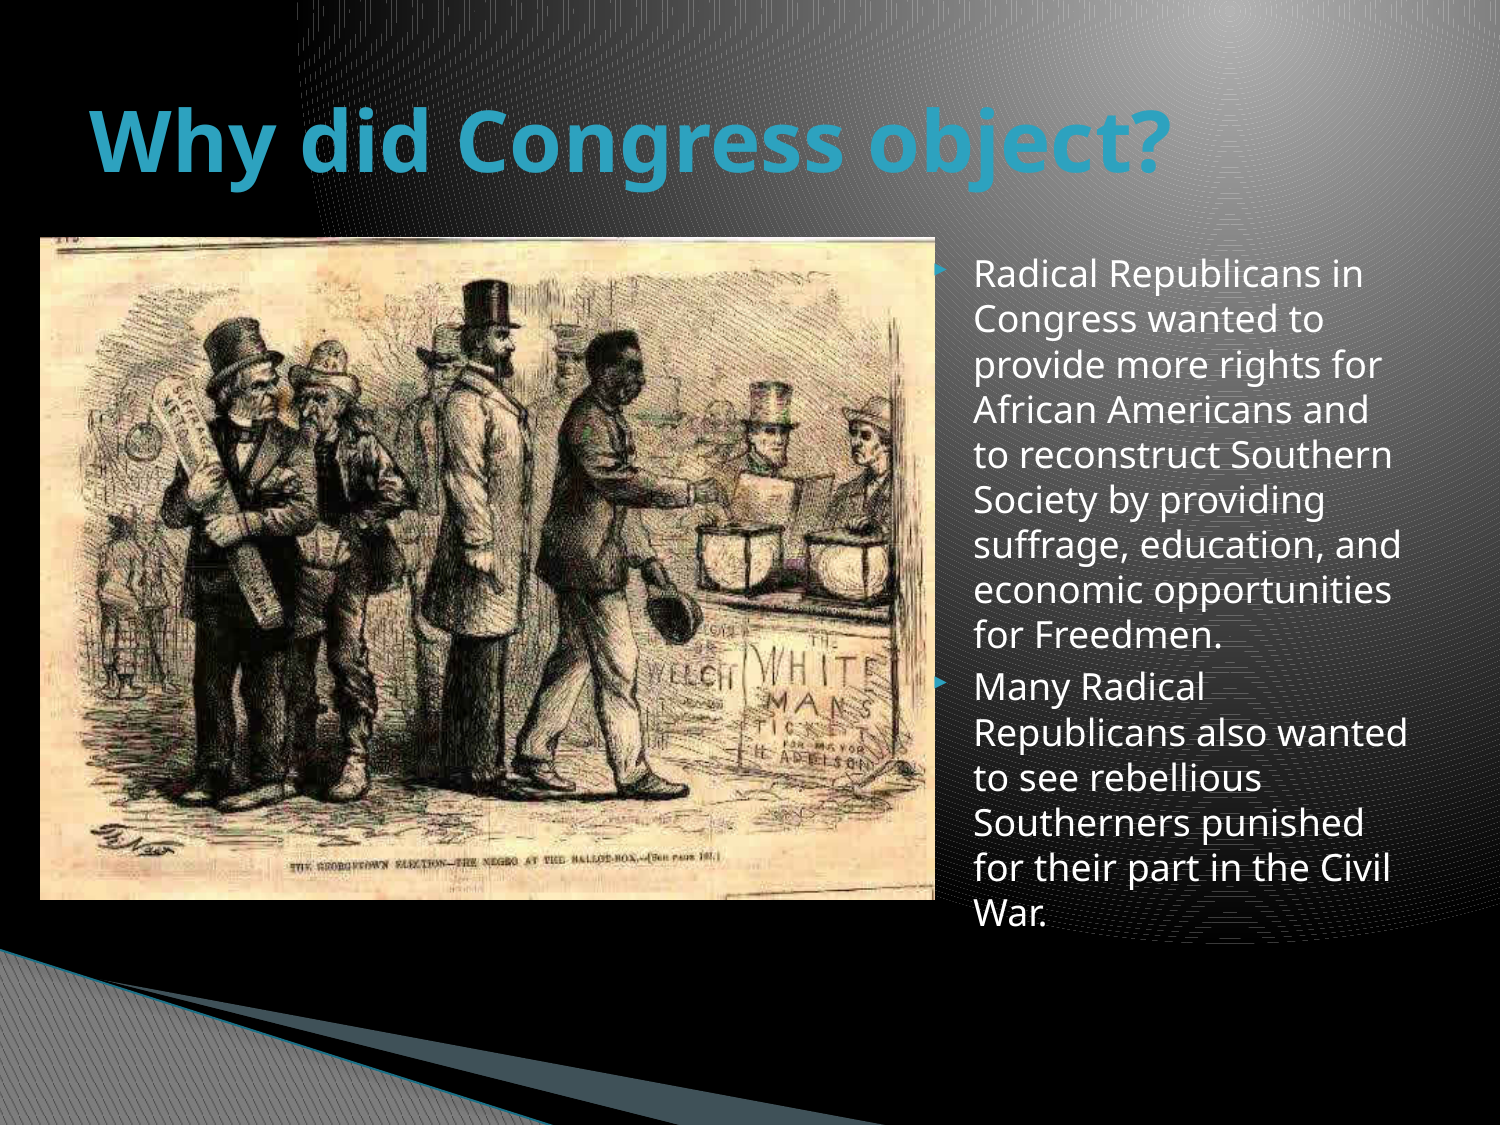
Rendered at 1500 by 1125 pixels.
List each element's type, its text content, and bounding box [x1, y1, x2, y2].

title Why did Congress object? [75, 45, 1425, 233]
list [40, 237, 935, 901]
picture [0, 952, 543, 1125]
list Radical Republicans in Congress wanted to provide more rights for African Americans and to reconstruct Southern Society by providing suffrage, education, and economic opportunities for Freedmen. Many Radical Republicans also wanted to see rebellious Southerners punished for their part in the Civil War. [900, 243, 1425, 986]
